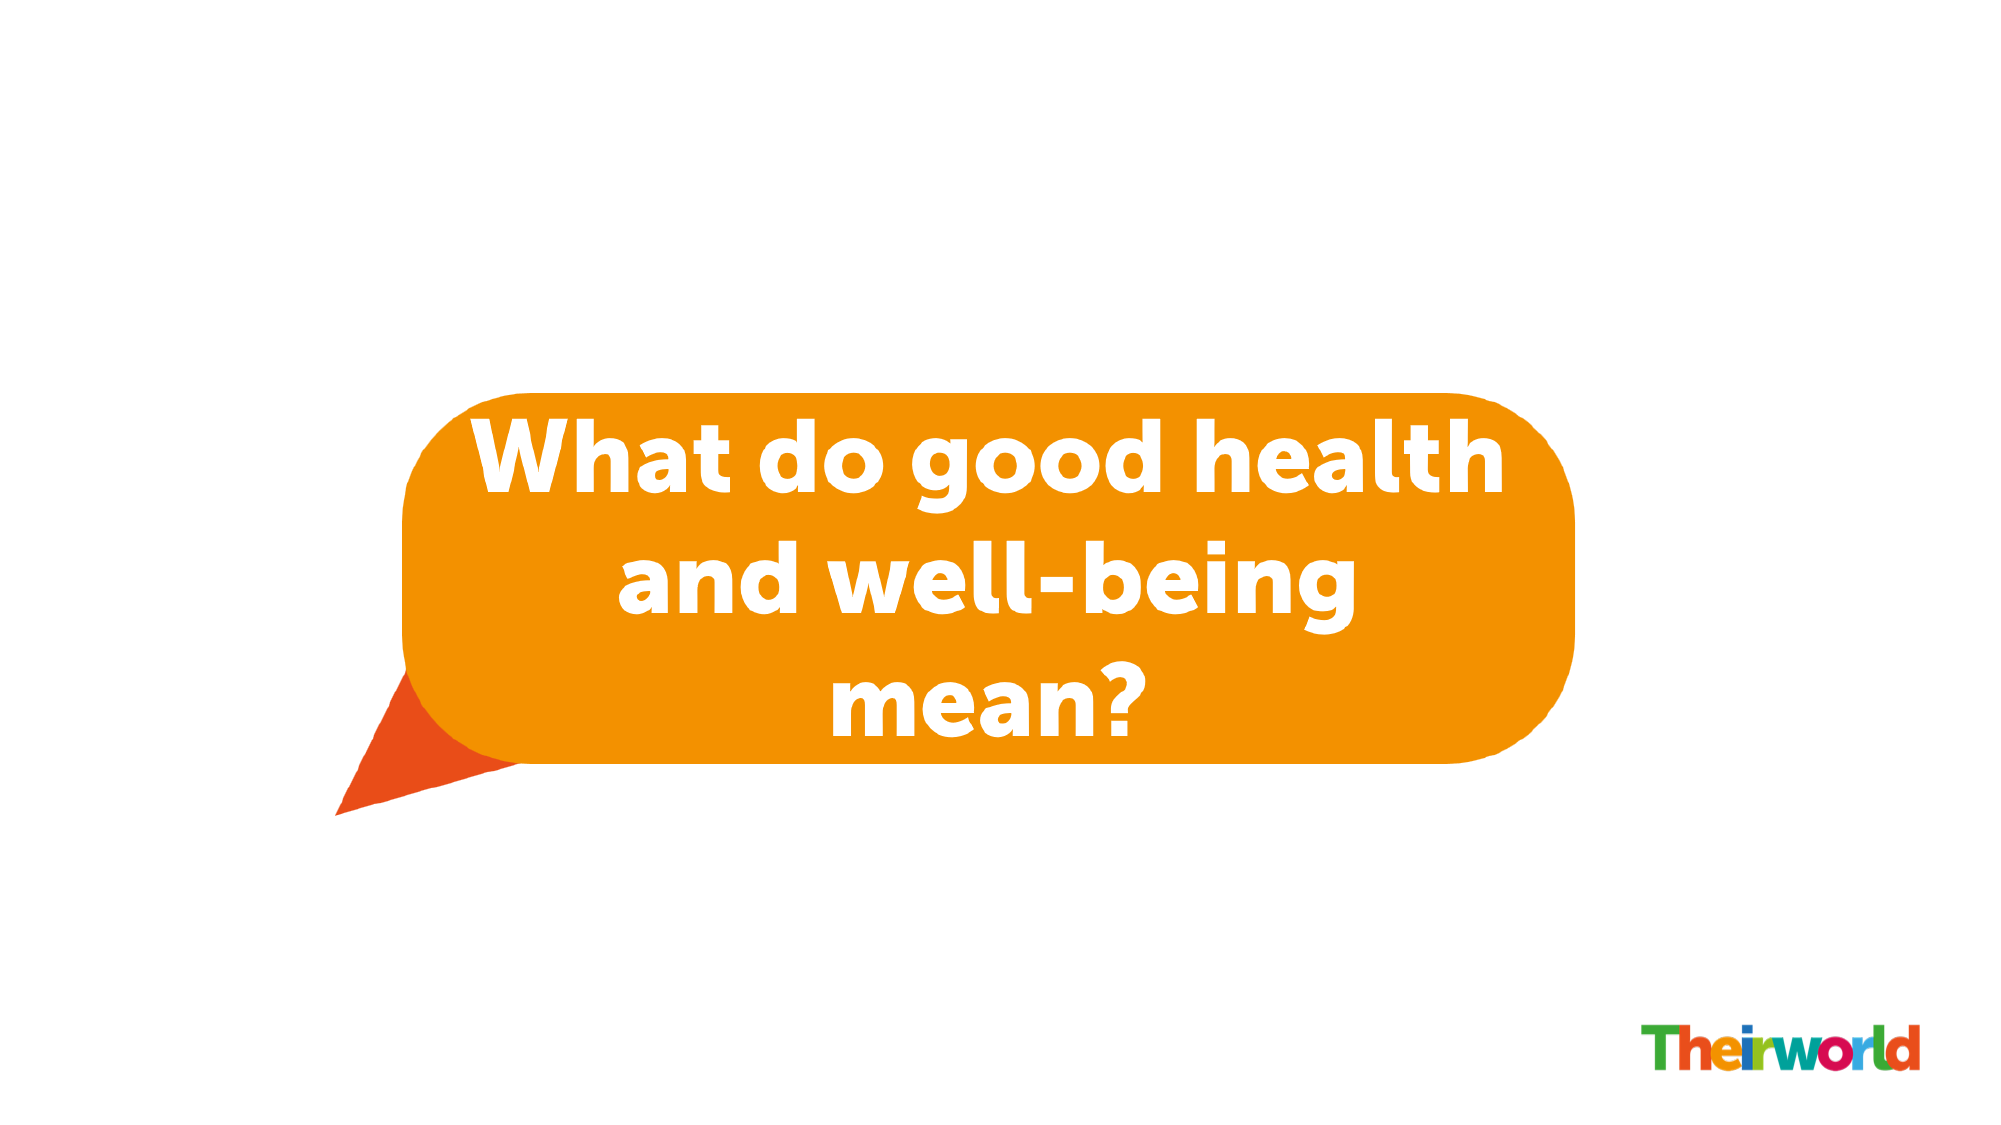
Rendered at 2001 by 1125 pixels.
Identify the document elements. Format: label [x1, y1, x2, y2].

picture [280, 257, 1720, 868]
picture [1633, 1014, 1928, 1082]
